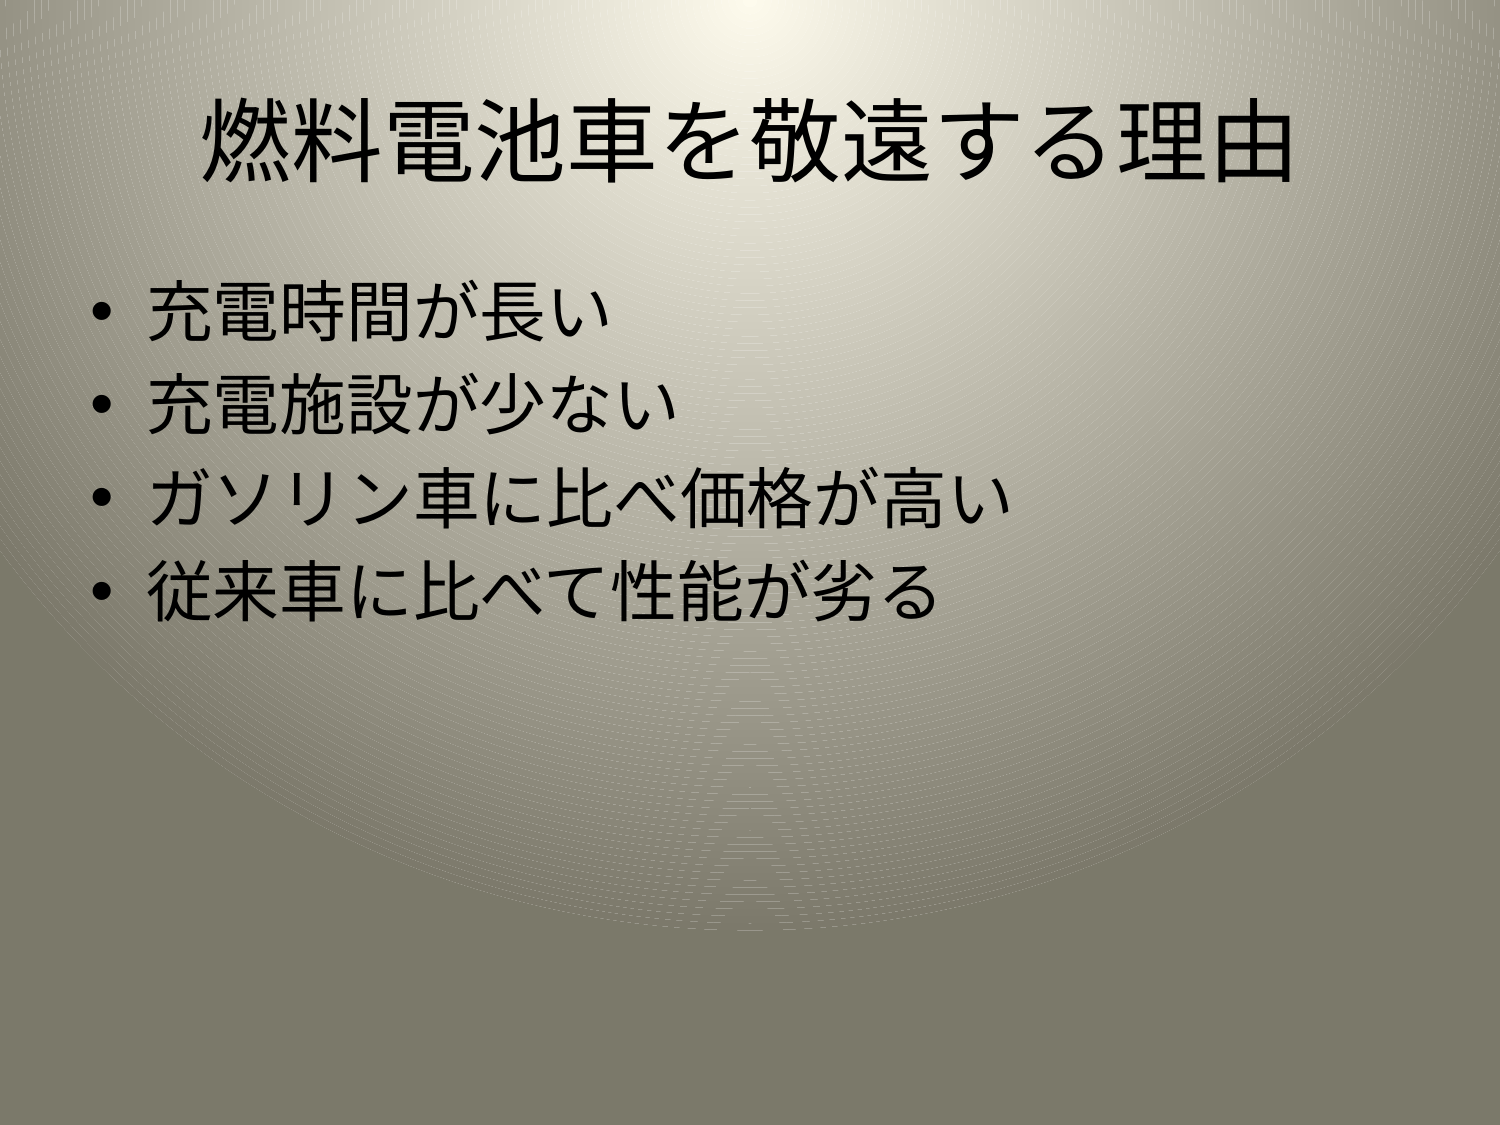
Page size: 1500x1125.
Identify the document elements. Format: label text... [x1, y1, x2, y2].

list 充電時間が長い 充電施設が少ない ガソリン車に比べ価格が高い 従来車に比べて性能が劣る [75, 262, 1425, 1005]
title 燃料電池車を敬遠する理由 [75, 45, 1425, 233]
